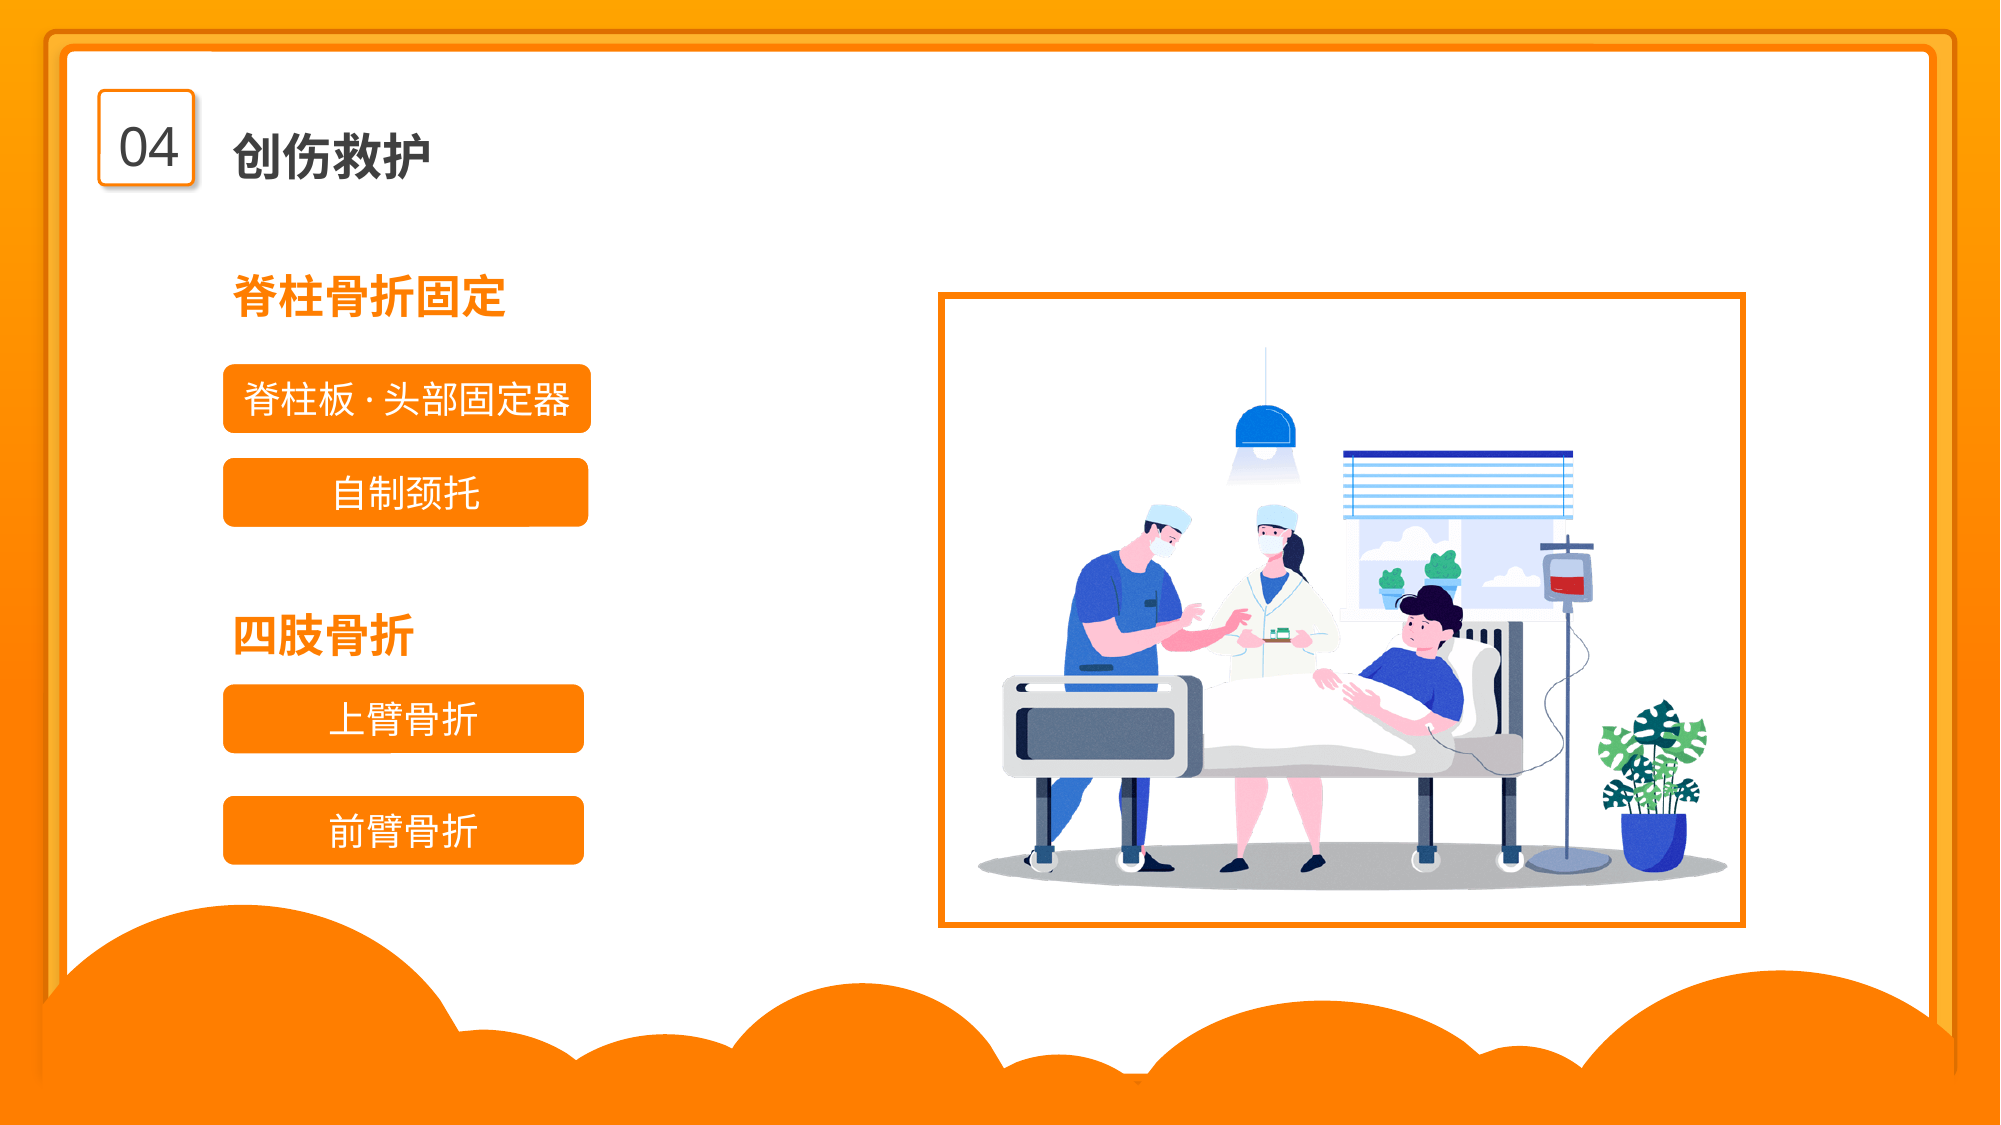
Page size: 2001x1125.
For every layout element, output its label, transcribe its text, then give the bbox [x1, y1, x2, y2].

text_box 前臂骨折 [220, 793, 587, 867]
text_box 脊柱骨折固定 [217, 260, 625, 330]
text_box [941, 295, 1744, 926]
text_box 上臂骨折 [220, 682, 587, 756]
text_box 四肢骨折 [217, 599, 540, 670]
text_box 自制颈托 [220, 455, 591, 529]
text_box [88, 90, 593, 187]
text_box 脊柱板·头部固定器 [220, 362, 594, 436]
